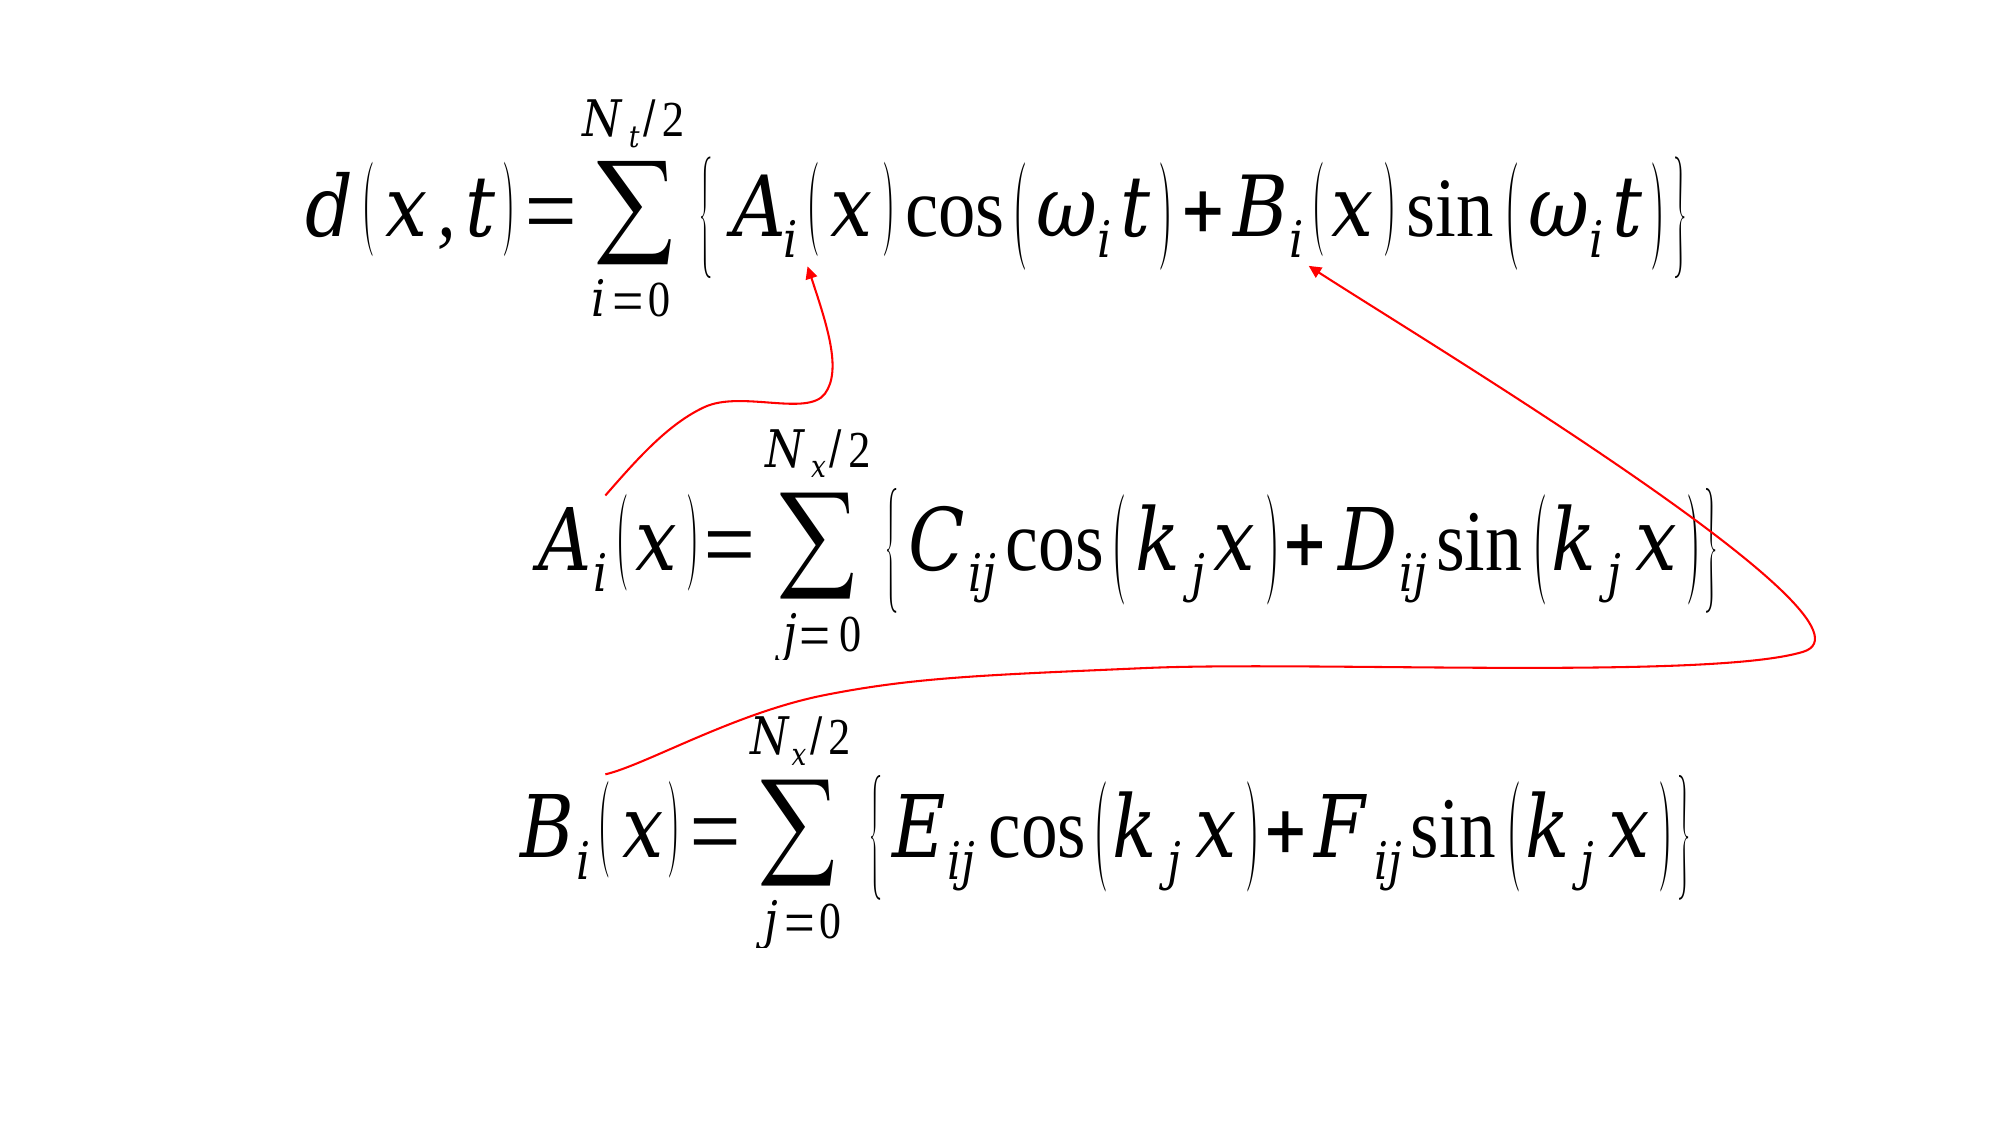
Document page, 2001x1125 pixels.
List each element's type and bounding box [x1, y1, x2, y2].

text_box [605, 265, 1817, 776]
text_box [604, 266, 834, 497]
